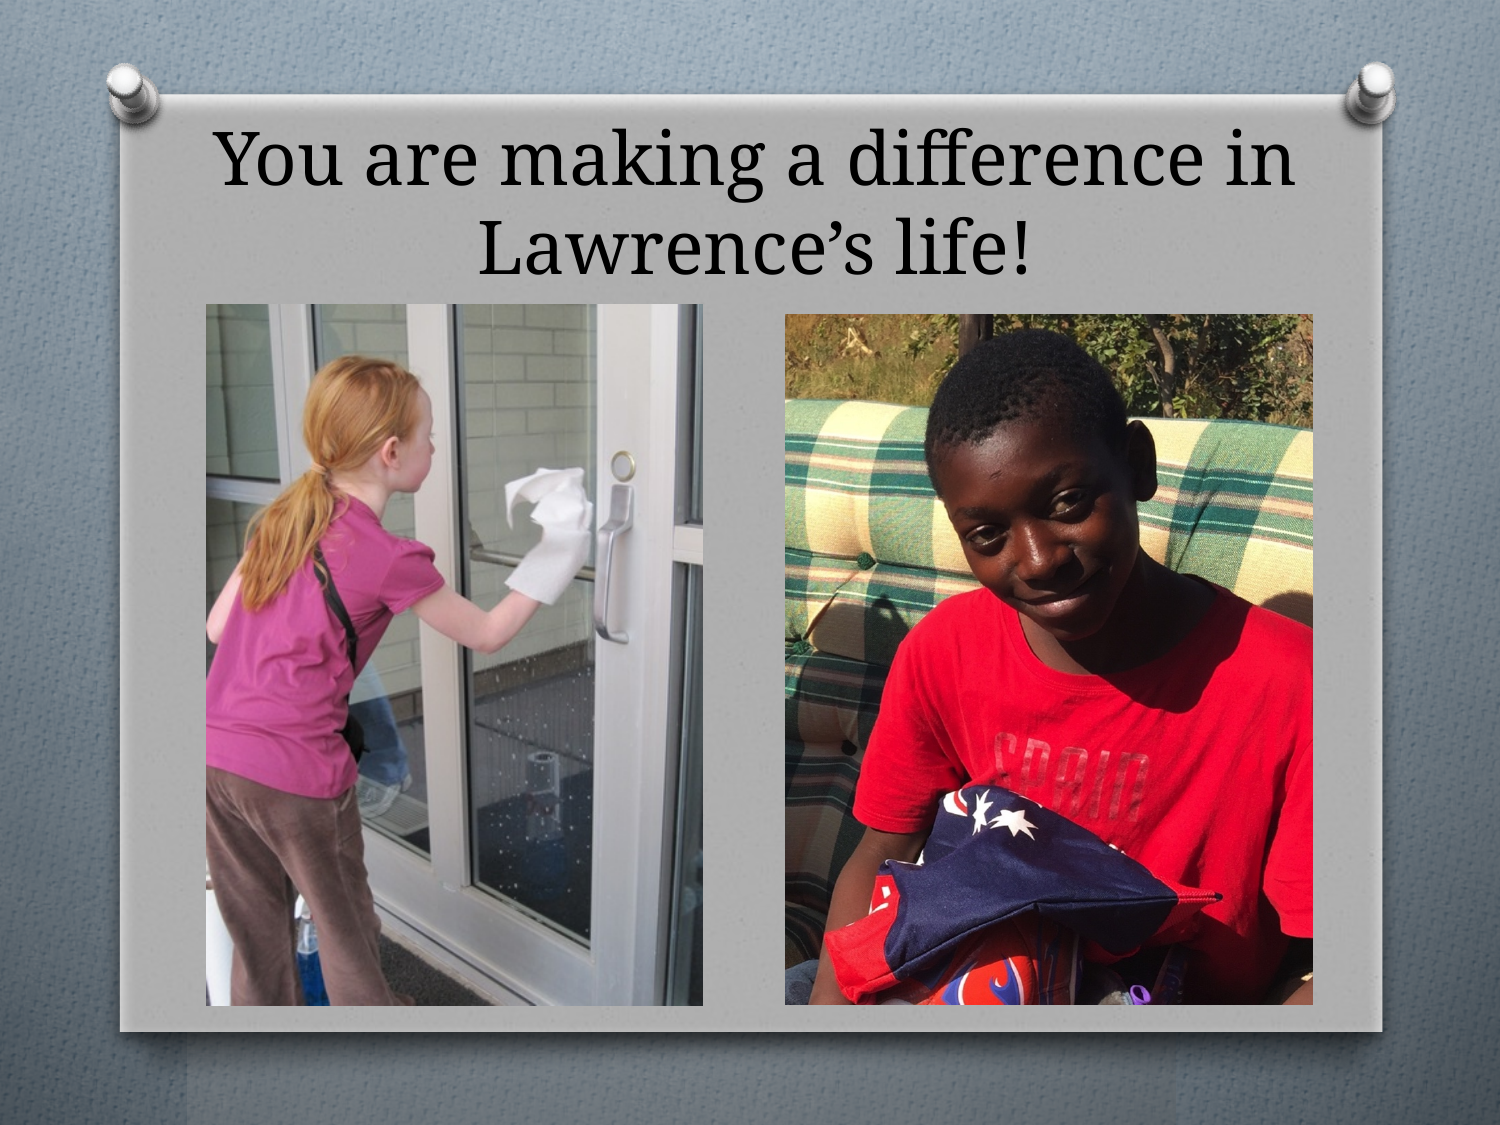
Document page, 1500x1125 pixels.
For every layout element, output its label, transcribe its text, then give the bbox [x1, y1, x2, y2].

title You are making a difference in Lawrence’s life! [147, 101, 1365, 299]
picture [785, 314, 1314, 1005]
picture [206, 303, 703, 1006]
picture [75, 29, 198, 147]
picture [1317, 35, 1439, 151]
